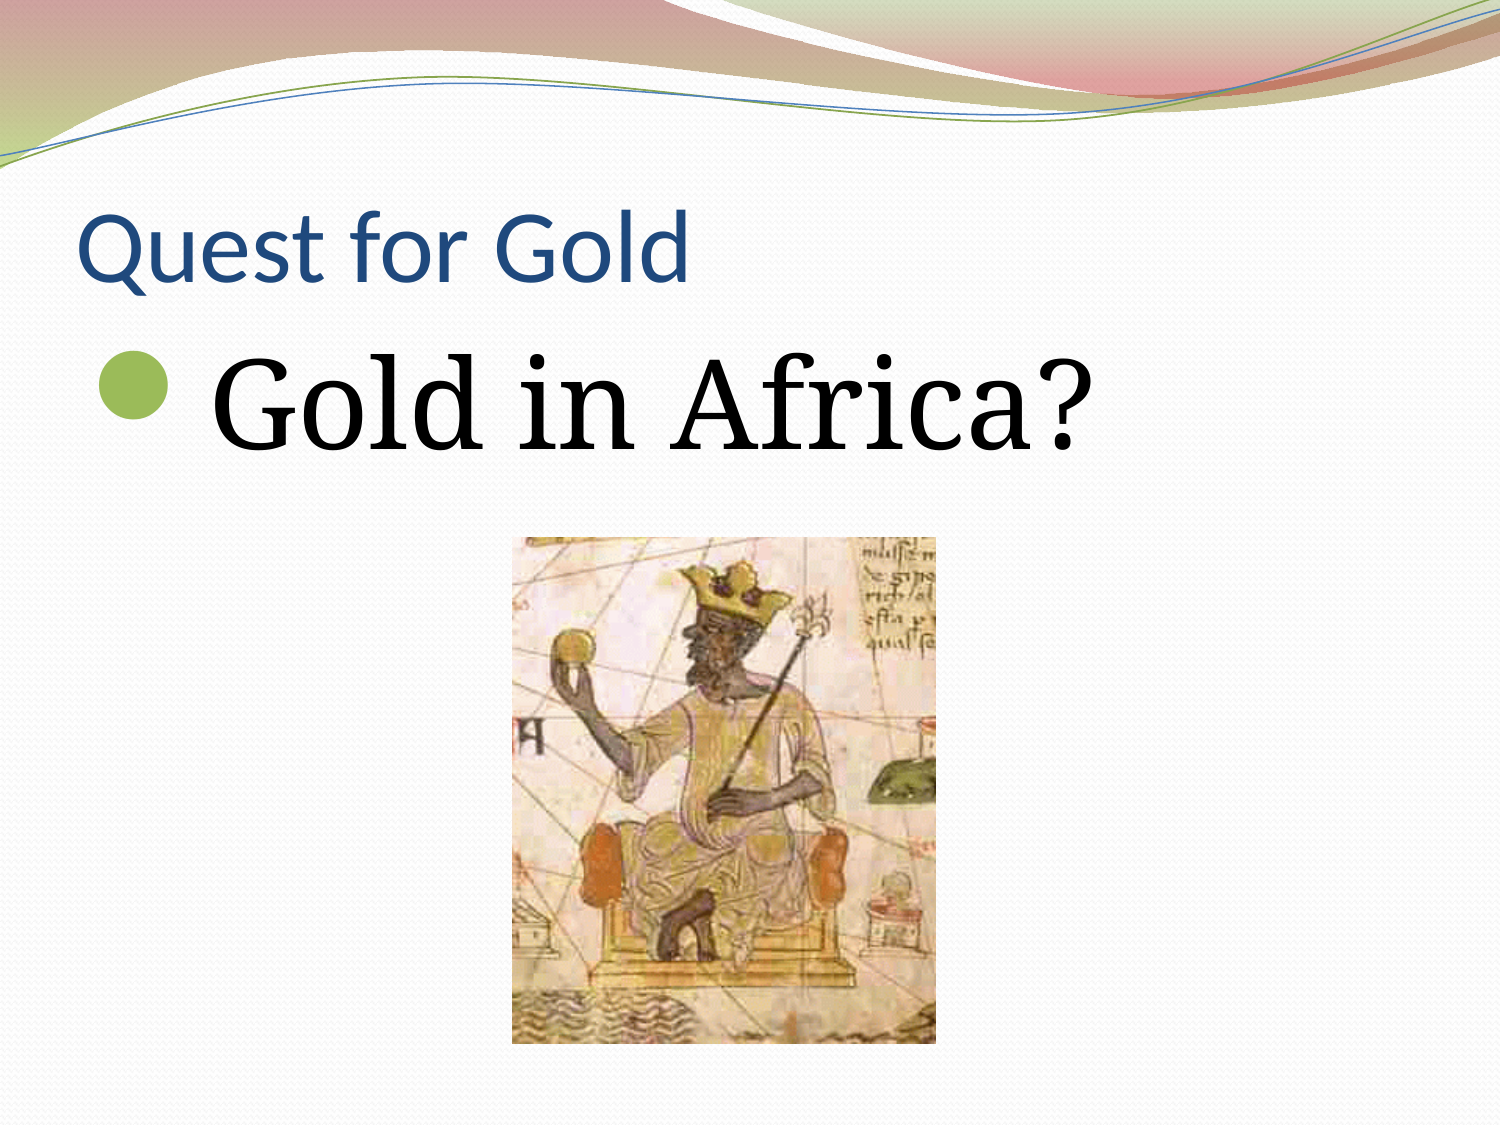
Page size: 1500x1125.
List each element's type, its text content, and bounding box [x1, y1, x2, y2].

picture [512, 537, 937, 1045]
list Gold in Africa? [75, 317, 1425, 1038]
title Quest for Gold [75, 115, 1425, 303]
